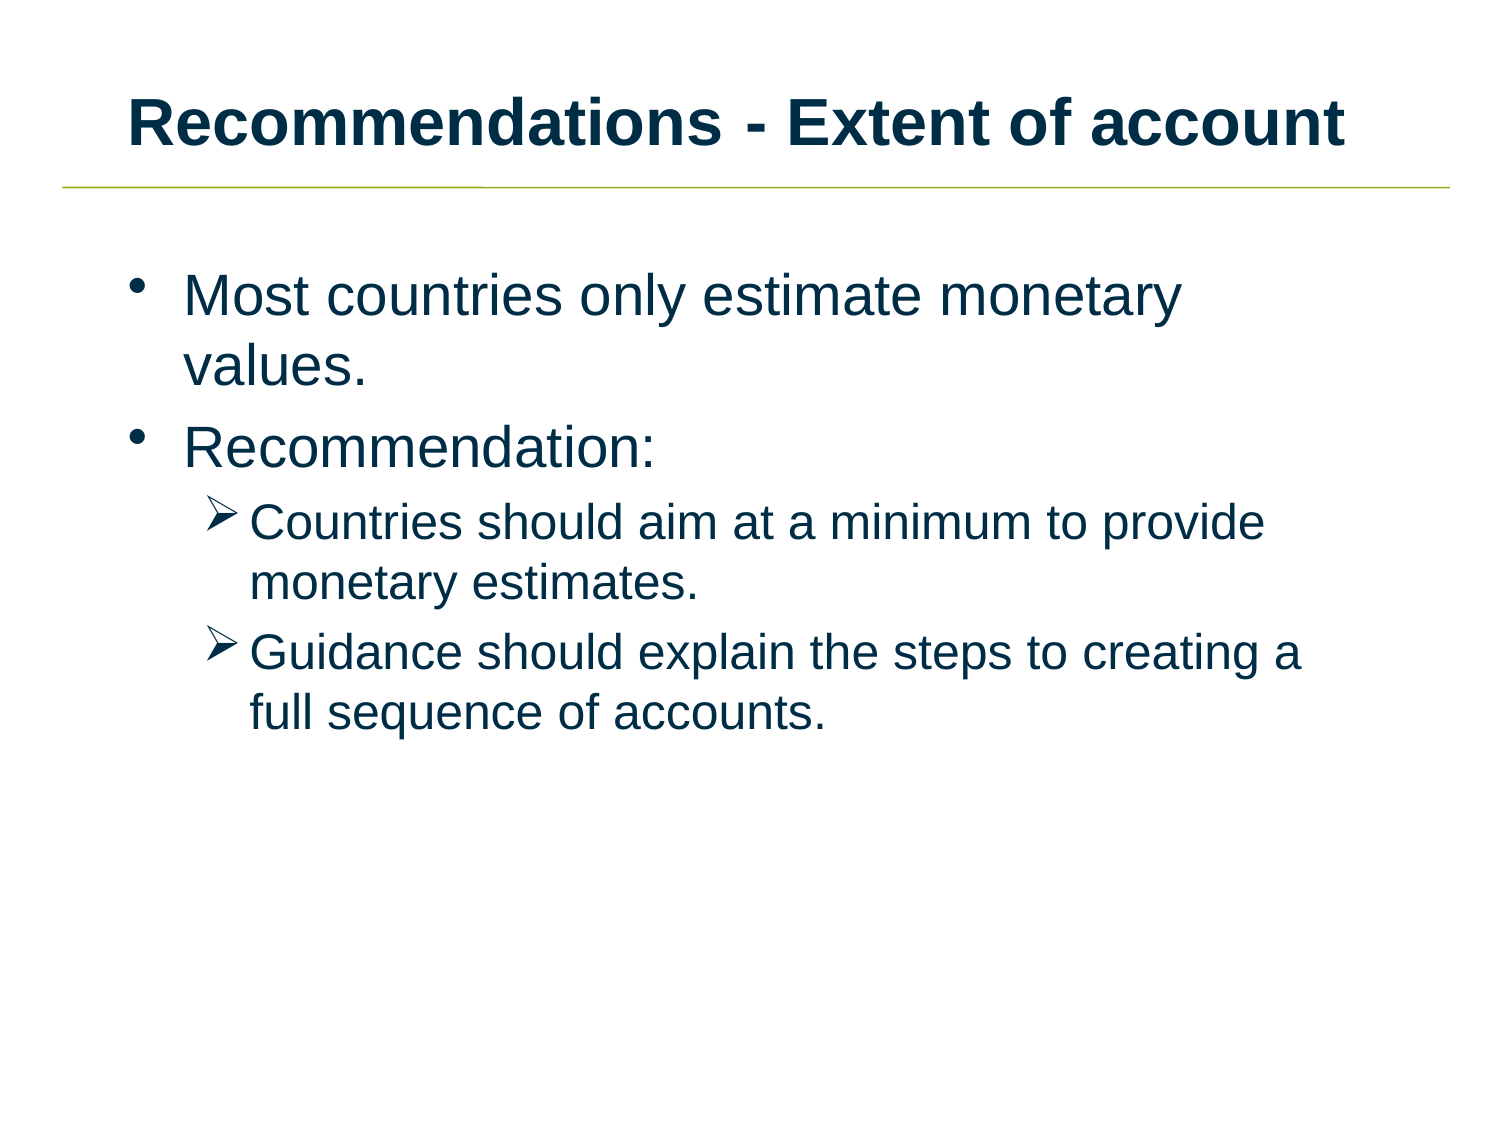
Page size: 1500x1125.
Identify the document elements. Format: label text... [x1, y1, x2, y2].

list Most countries only estimate monetary values. Recommendation: Countries should aim at a minimum to provide monetary estimates. Guidance should explain the steps to creating a full sequence of accounts. [112, 249, 1388, 1001]
title Recommendations - Extent of account [112, 24, 1388, 213]
